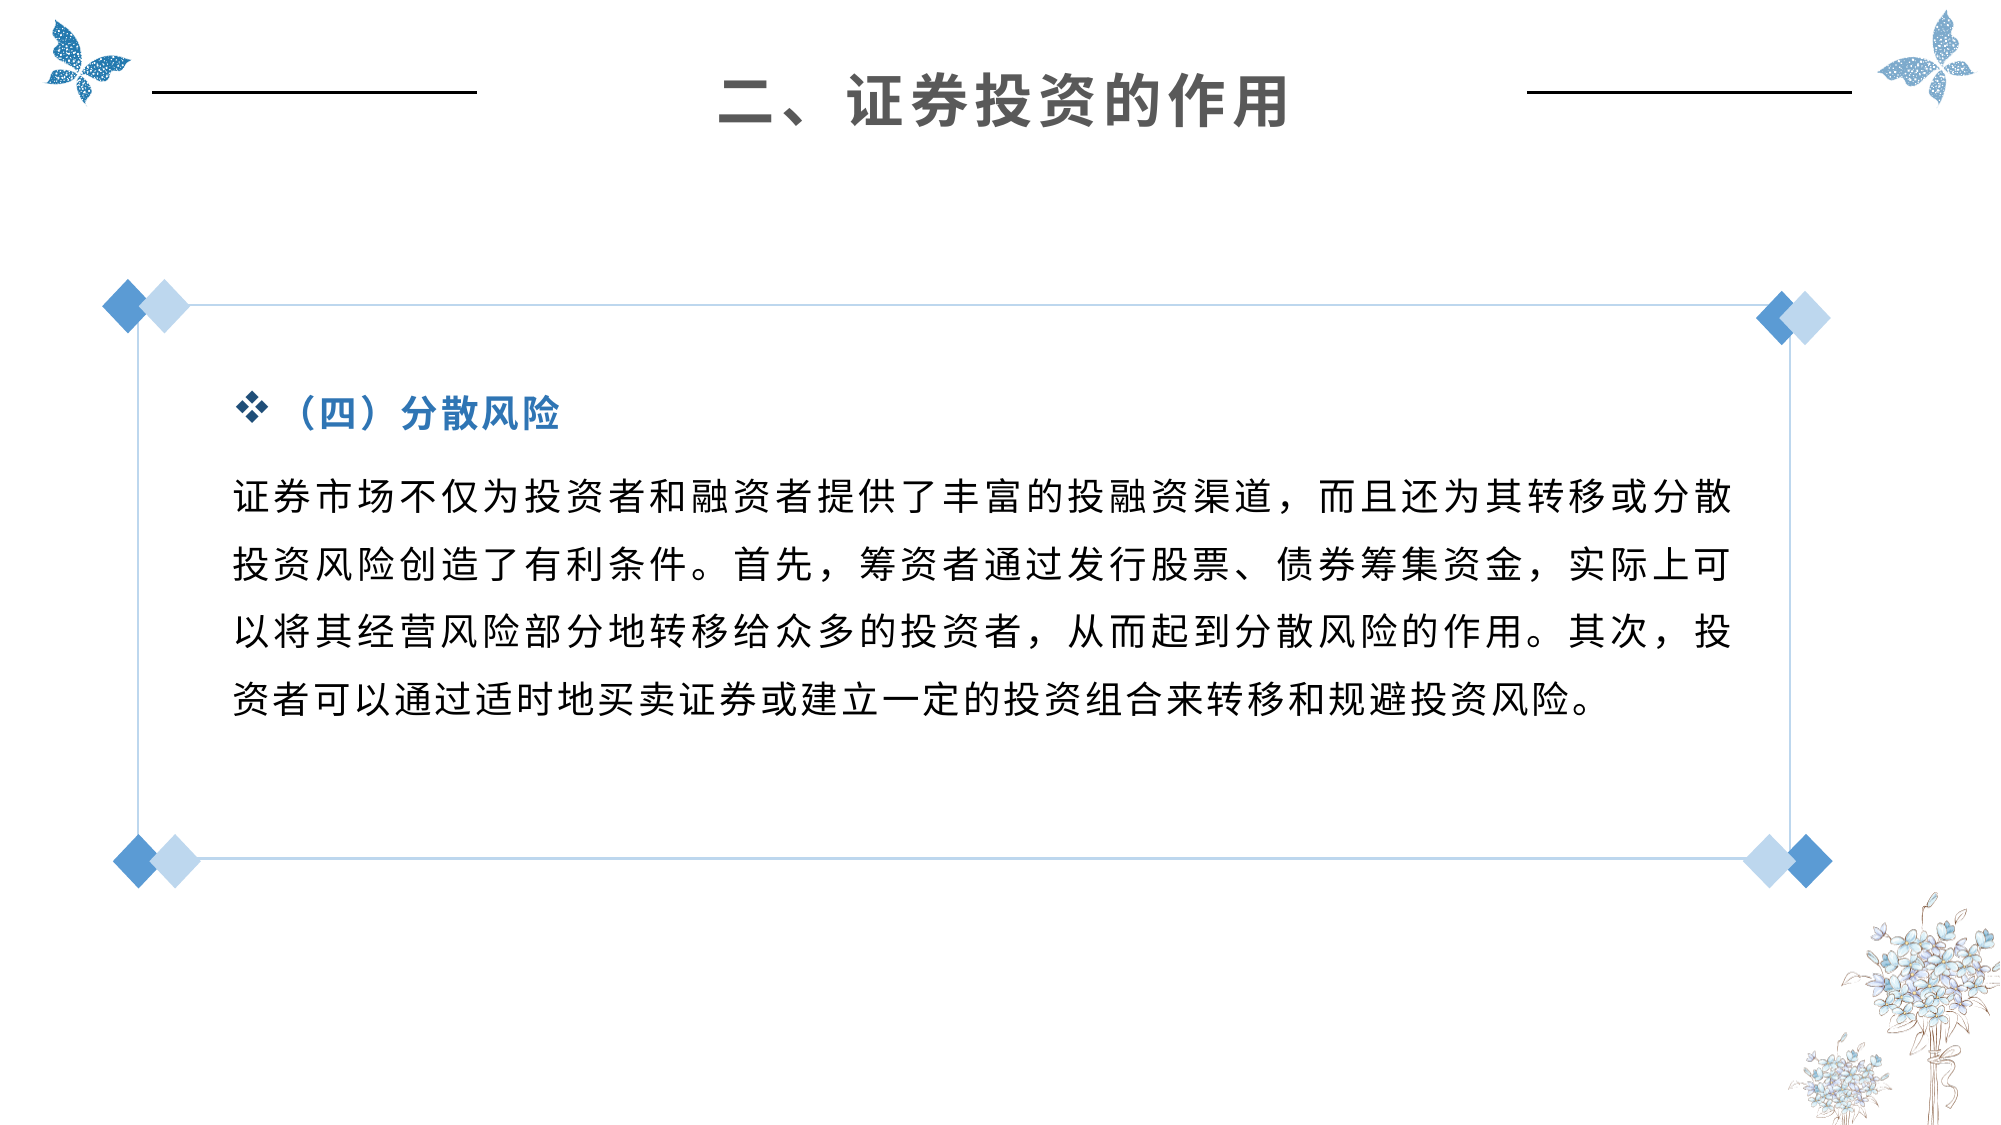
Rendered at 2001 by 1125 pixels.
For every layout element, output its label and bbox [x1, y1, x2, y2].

picture [1788, 892, 2000, 1125]
text_box [102, 278, 1833, 889]
text_box [151, 55, 1852, 142]
